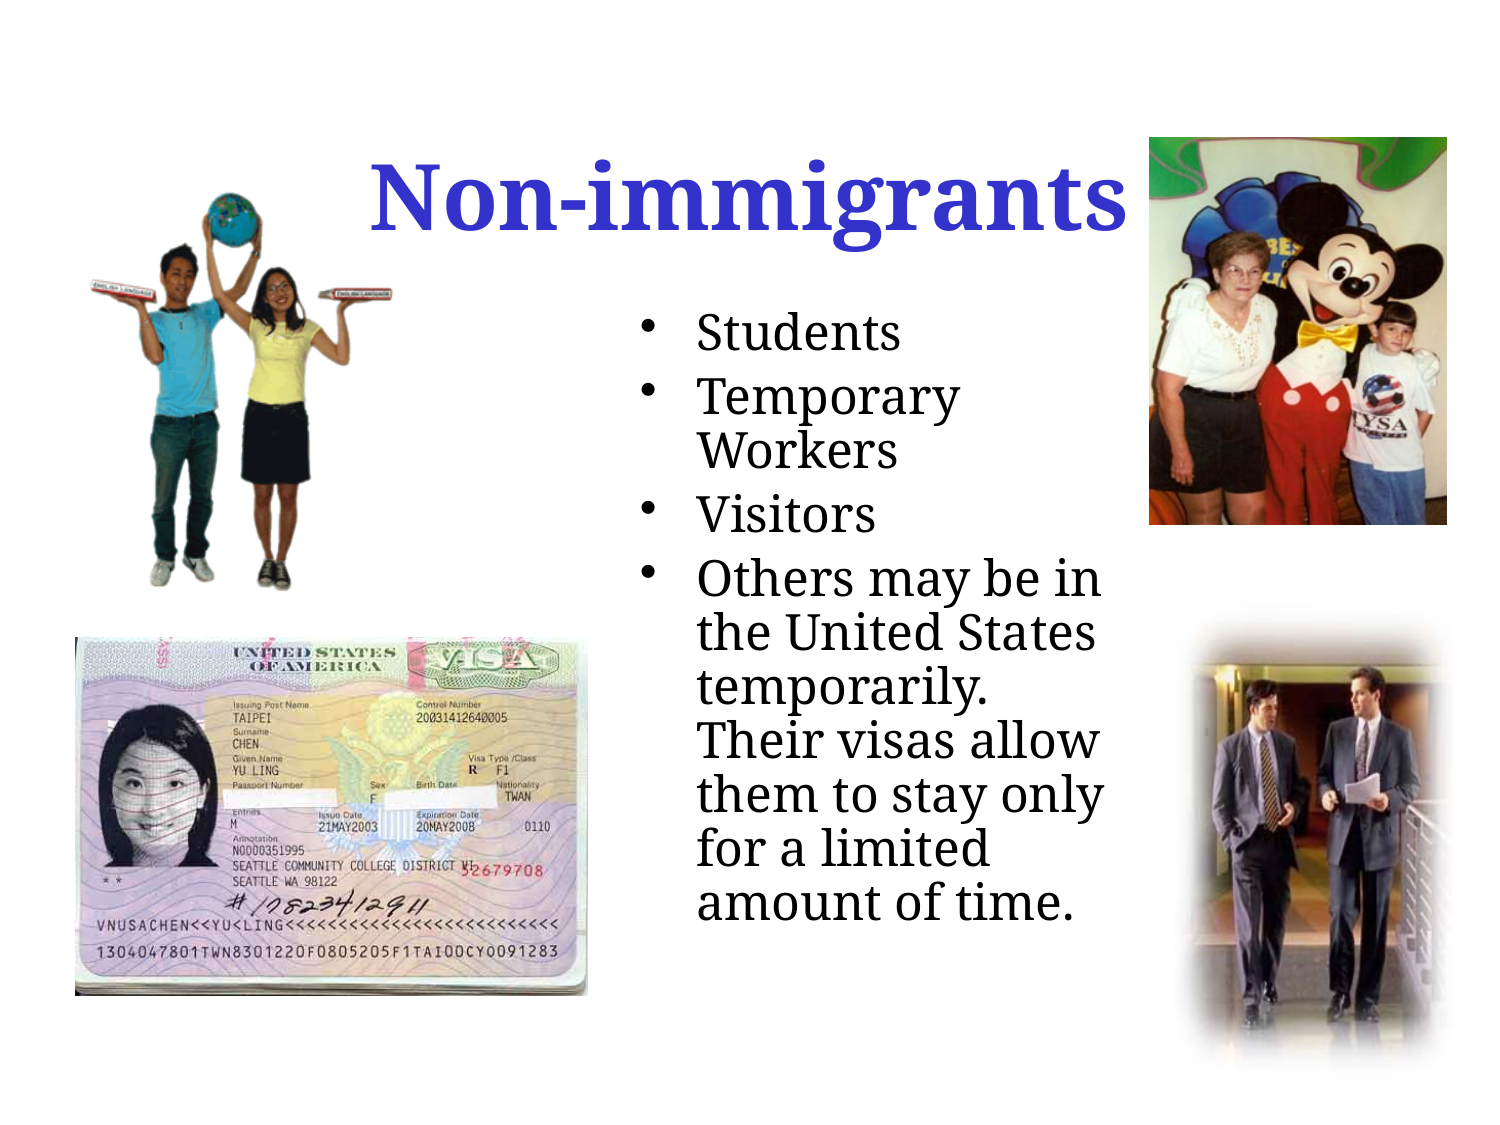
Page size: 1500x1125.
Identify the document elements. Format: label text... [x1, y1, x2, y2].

picture [1174, 599, 1454, 1088]
picture [87, 187, 401, 598]
picture [1149, 137, 1448, 526]
picture [74, 637, 588, 996]
list Students Temporary Workers Visitors Others may be in the United States temporarily. Their visas allow them to stay only for a limited amount of time. [624, 299, 1126, 976]
title Non-immigrants [112, 99, 1388, 288]
